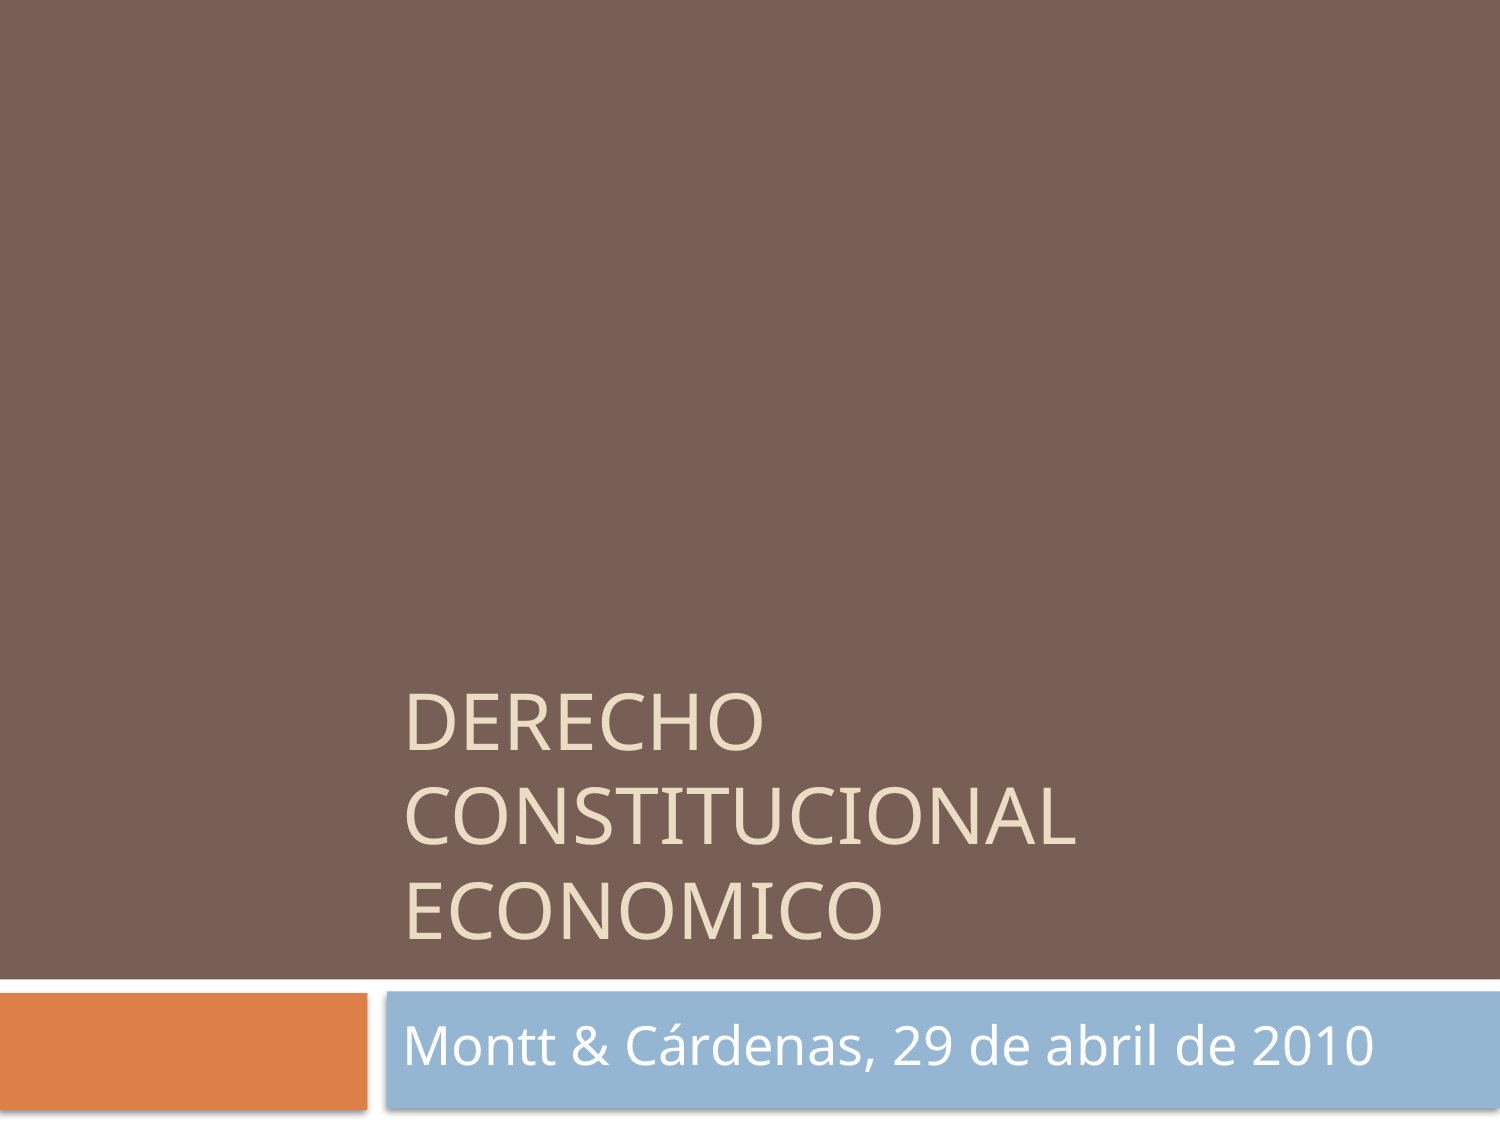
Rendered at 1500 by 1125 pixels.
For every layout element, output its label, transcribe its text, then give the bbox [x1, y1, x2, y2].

title Derecho constitucional economico [387, 662, 1450, 963]
subtitle Montt & Cárdenas, 29 de abril de 2010 [387, 987, 1488, 1100]
